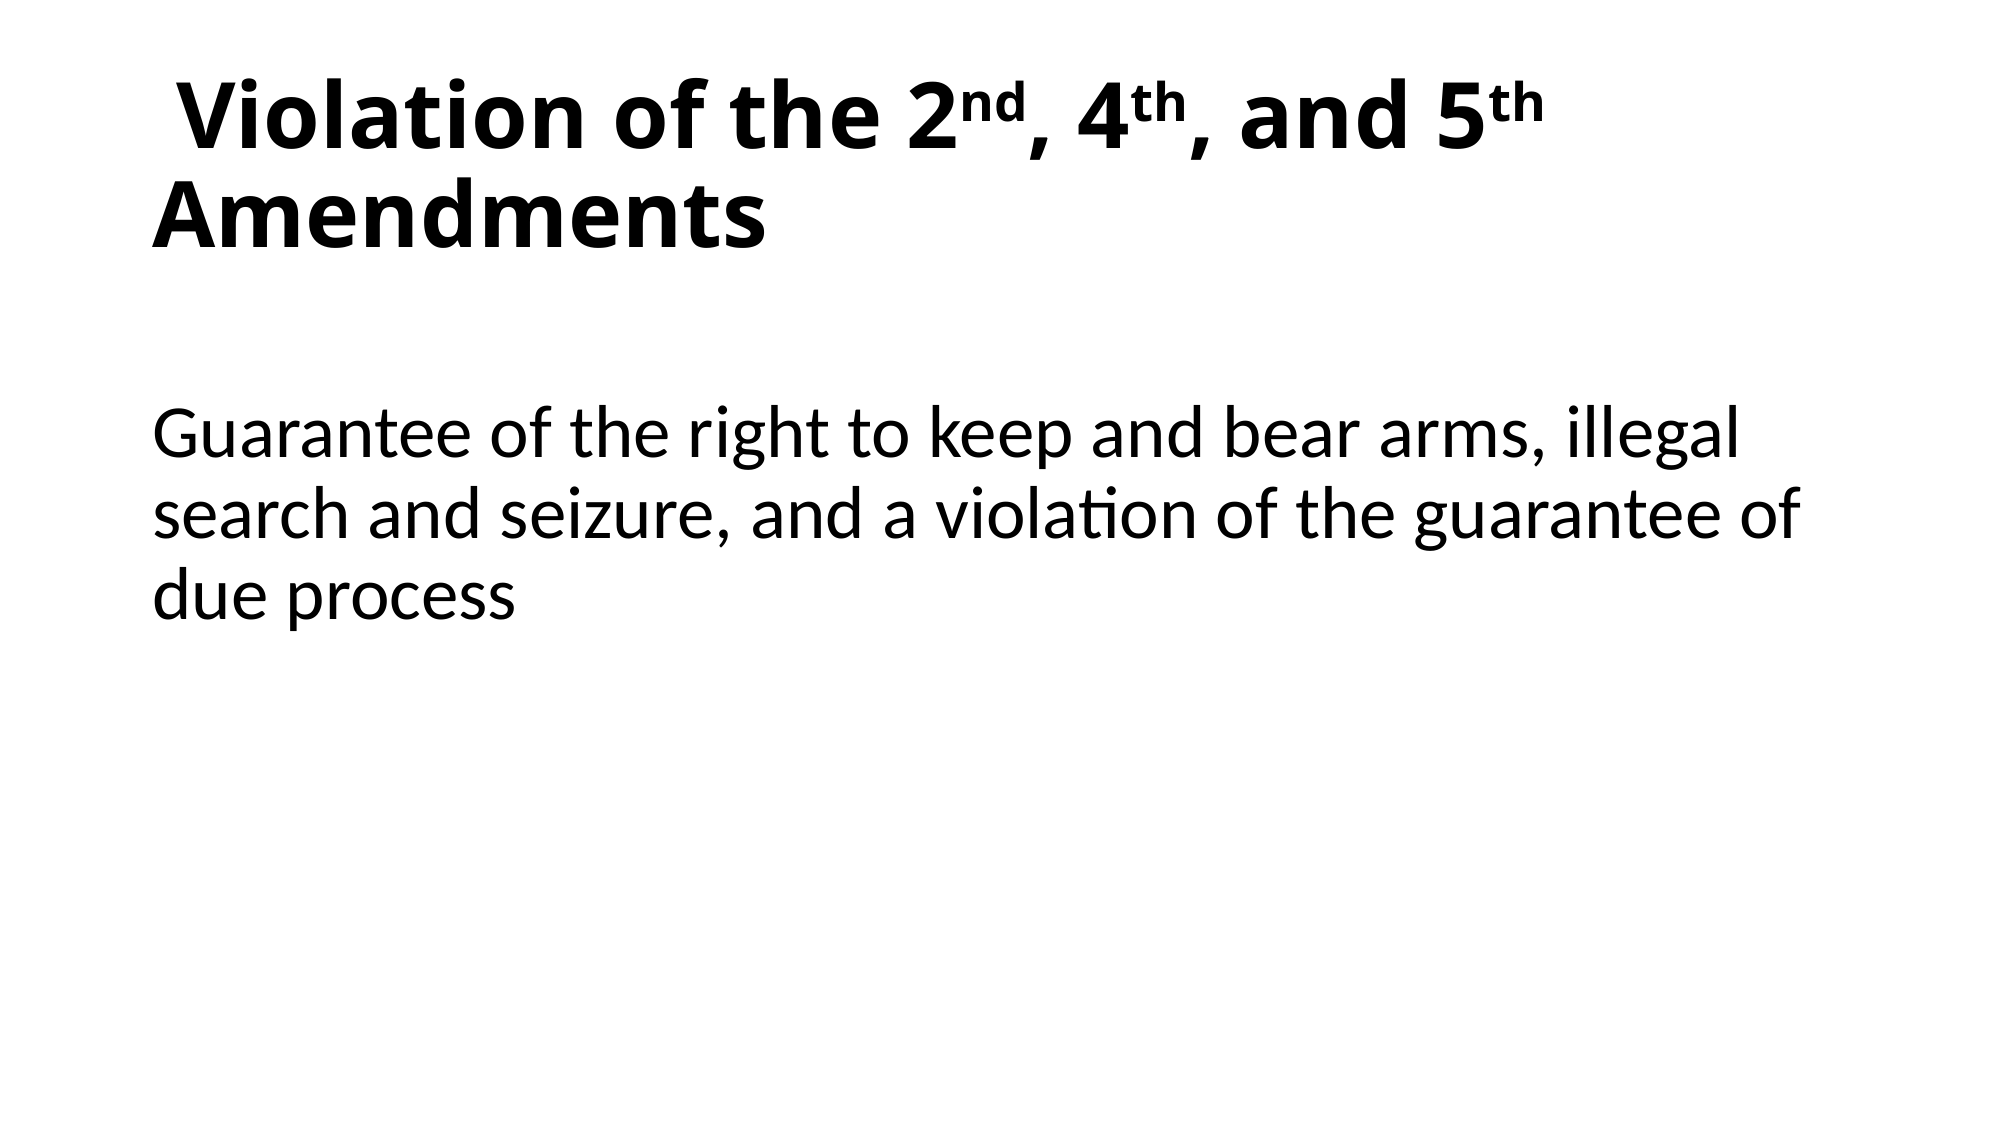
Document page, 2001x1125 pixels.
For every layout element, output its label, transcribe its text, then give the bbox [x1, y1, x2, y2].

title Violation of the 2nd, 4th, and 5th Amendments [137, 59, 1863, 278]
list Guarantee of the right to keep and bear arms, illegal search and seizure, and a violation of the guarantee of due process [137, 384, 1863, 1014]
